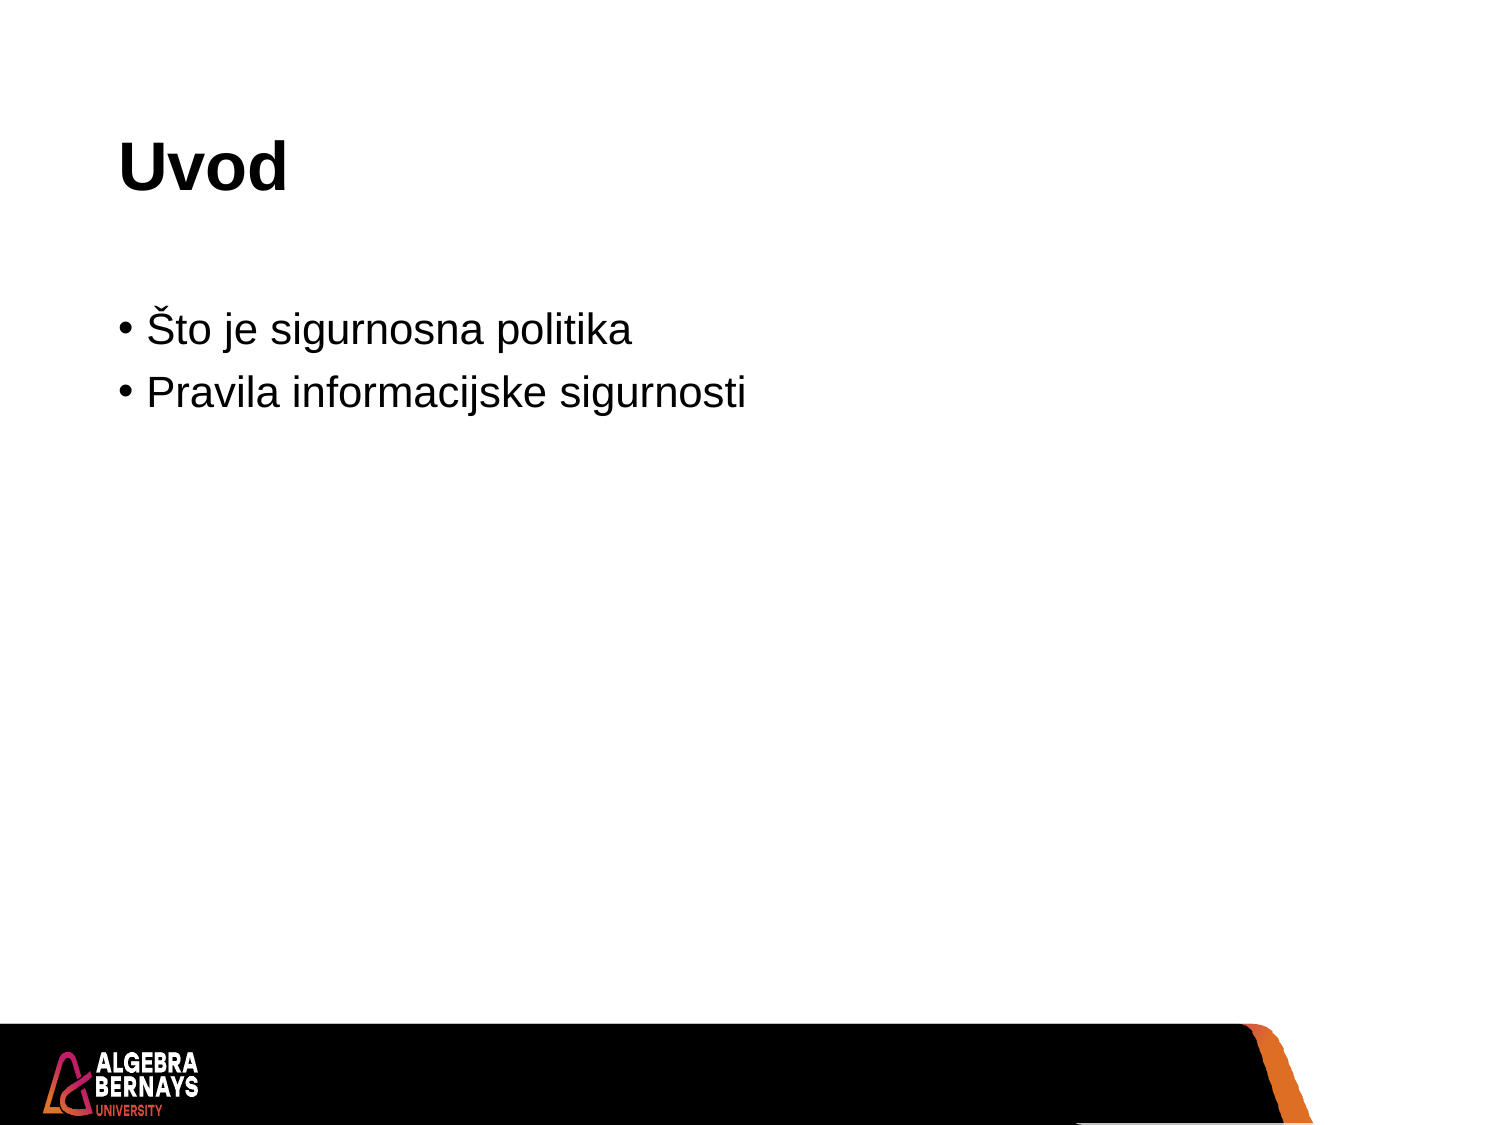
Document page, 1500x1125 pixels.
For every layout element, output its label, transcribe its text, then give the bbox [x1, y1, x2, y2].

picture [0, 1023, 1468, 1125]
title Uvod [103, 59, 1397, 278]
list Što je sigurnosna politika Pravila informacijske sigurnosti [103, 299, 1397, 1014]
